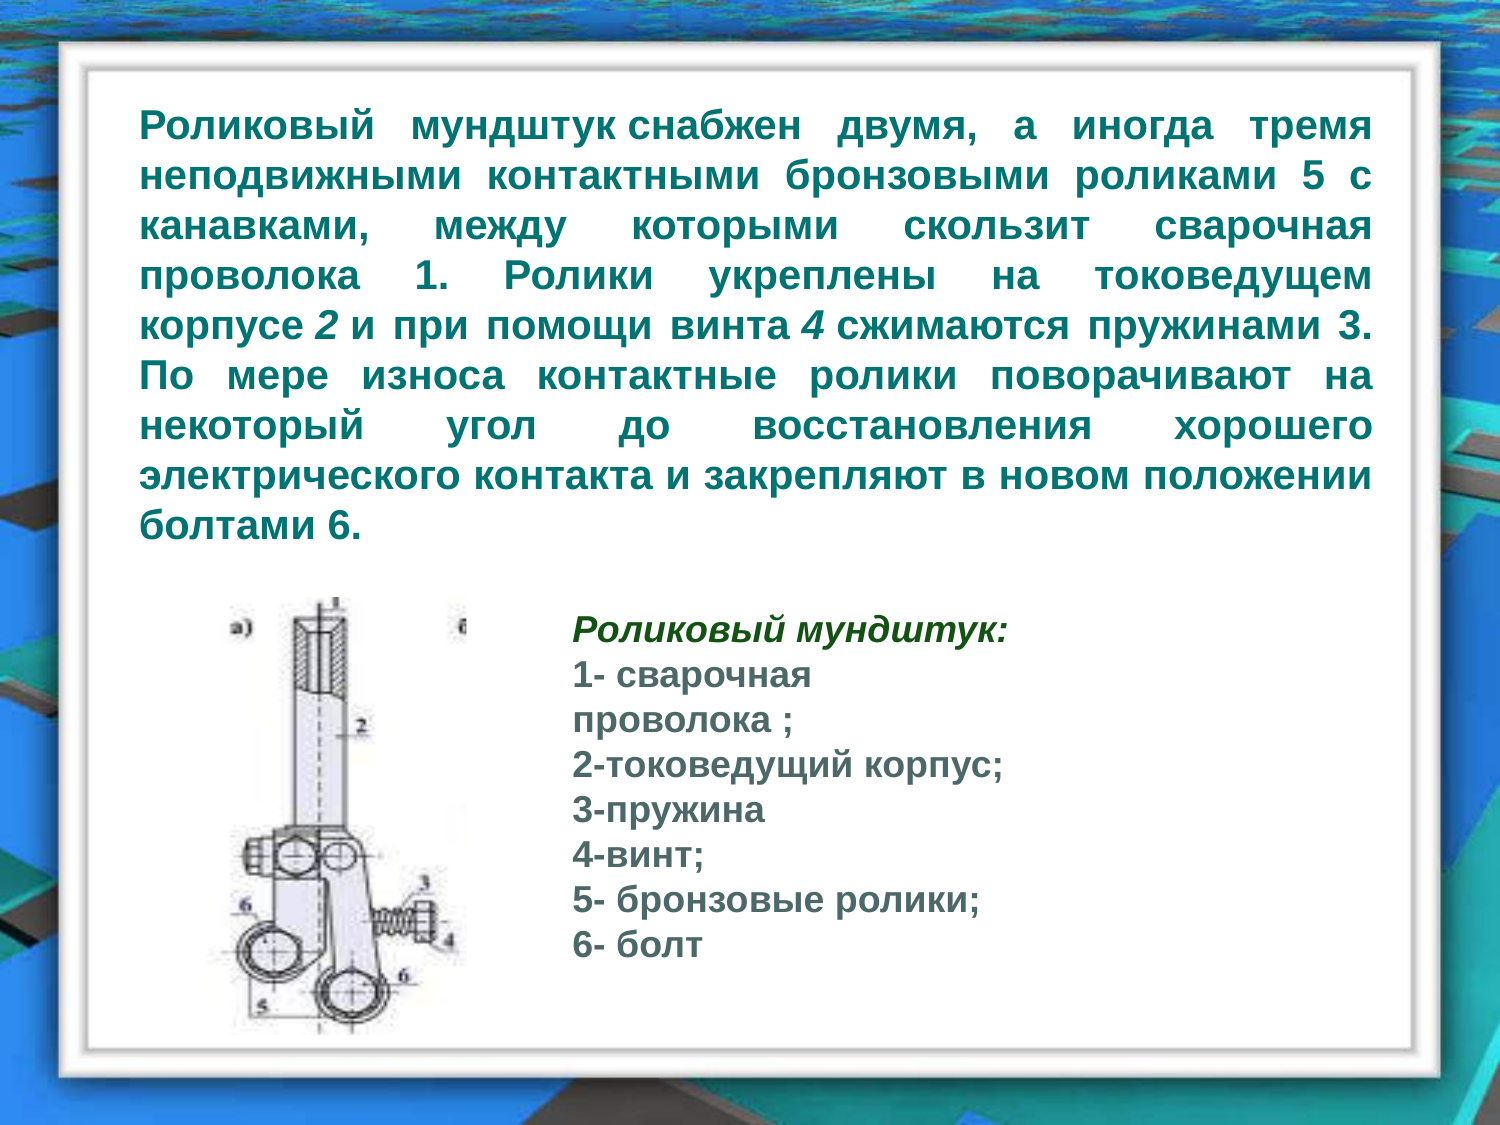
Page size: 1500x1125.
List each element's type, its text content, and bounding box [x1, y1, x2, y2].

text_box Роликовый мундштук: 1- сварочная проволока ; 2-токоведущий корпус; 3-пружина 4-винт; 5- бронзовые ролики; 6- болт [557, 597, 1034, 973]
picture [0, 0, 1500, 1125]
text_box Роликовый мундштук снабжен двумя, а иногда тремя неподвижными контактными бронзовыми роликами 5 с канавками, между которыми скользит сварочная проволока 1. Ролики укреплены на токоведущем корпусе 2 и при помощи винта 4 сжимаются пружинами 3. По мере износа контактные ролики поворачивают на некоторый угол до восстановления хорошего электрического контакта и закрепляют в новом положении болтами 6. [123, 90, 1388, 555]
